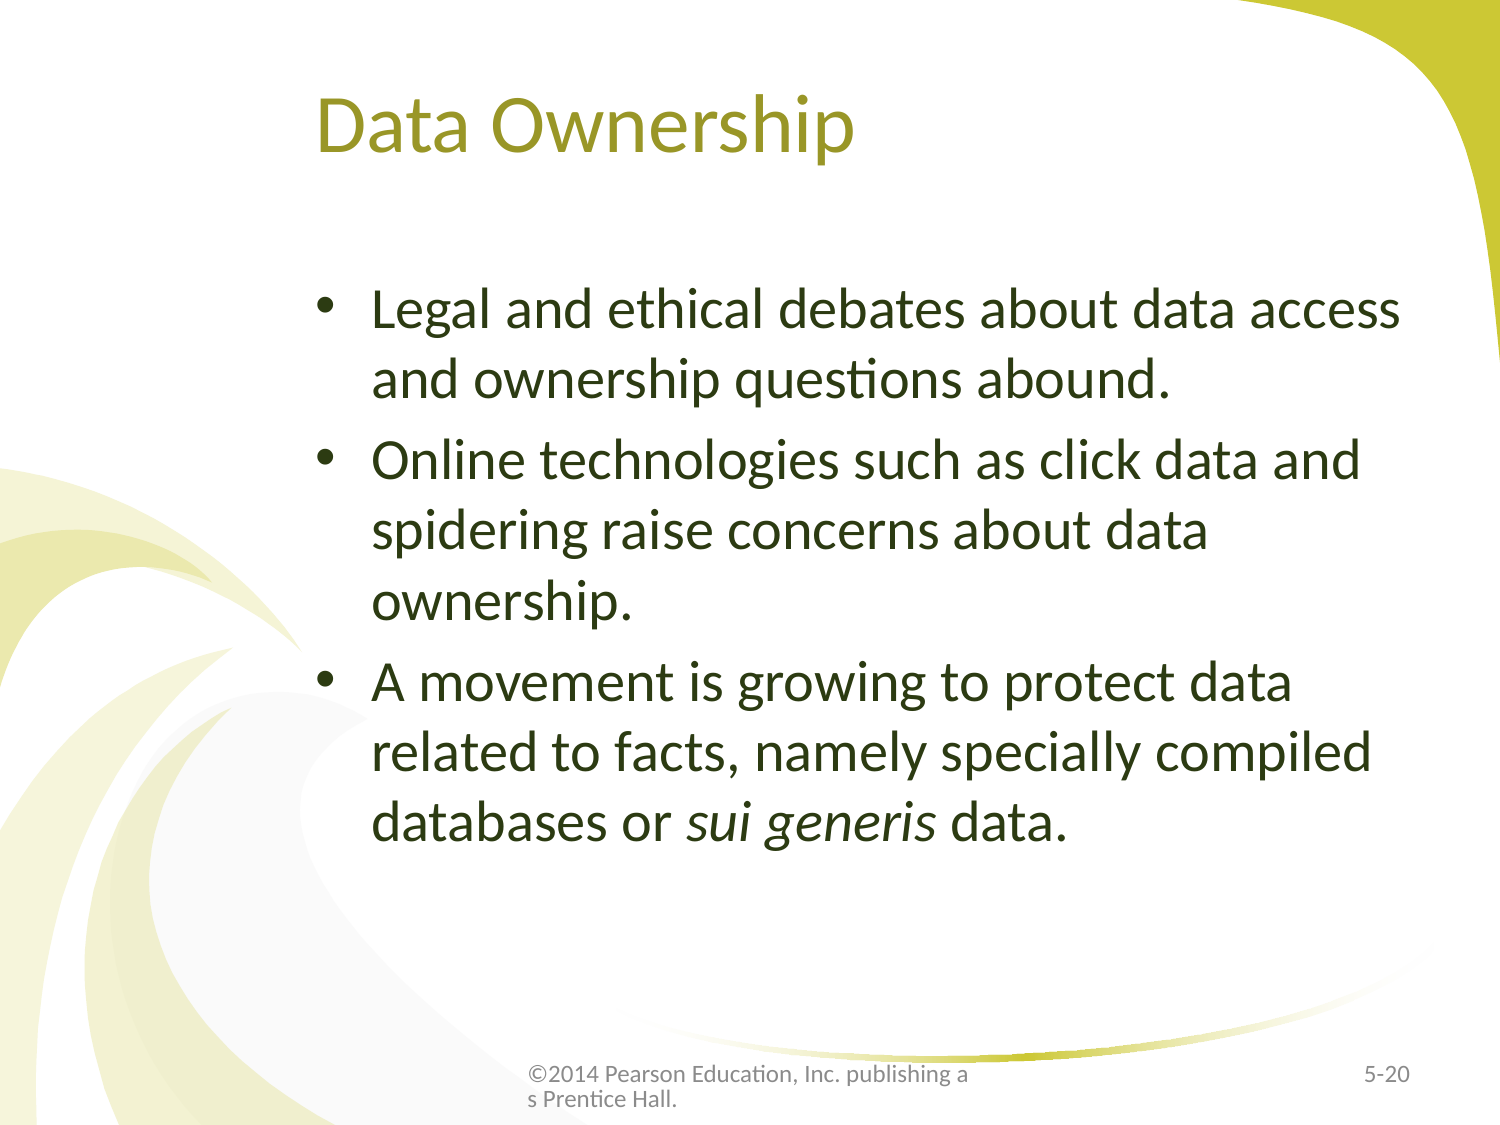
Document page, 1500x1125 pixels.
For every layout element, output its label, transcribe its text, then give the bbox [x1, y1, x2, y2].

slide_number 5-20 [1074, 1042, 1425, 1103]
title Data Ownership [300, 37, 1438, 200]
list Legal and ethical debates about data access and ownership questions abound. Online technologies such as click data and spidering raise concerns about data ownership. A movement is growing to protect data related to facts, namely specially compiled databases or sui generis data. [300, 262, 1438, 1000]
footer ©2014 Pearson Education, Inc. publishing as Prentice Hall. [512, 1042, 988, 1103]
